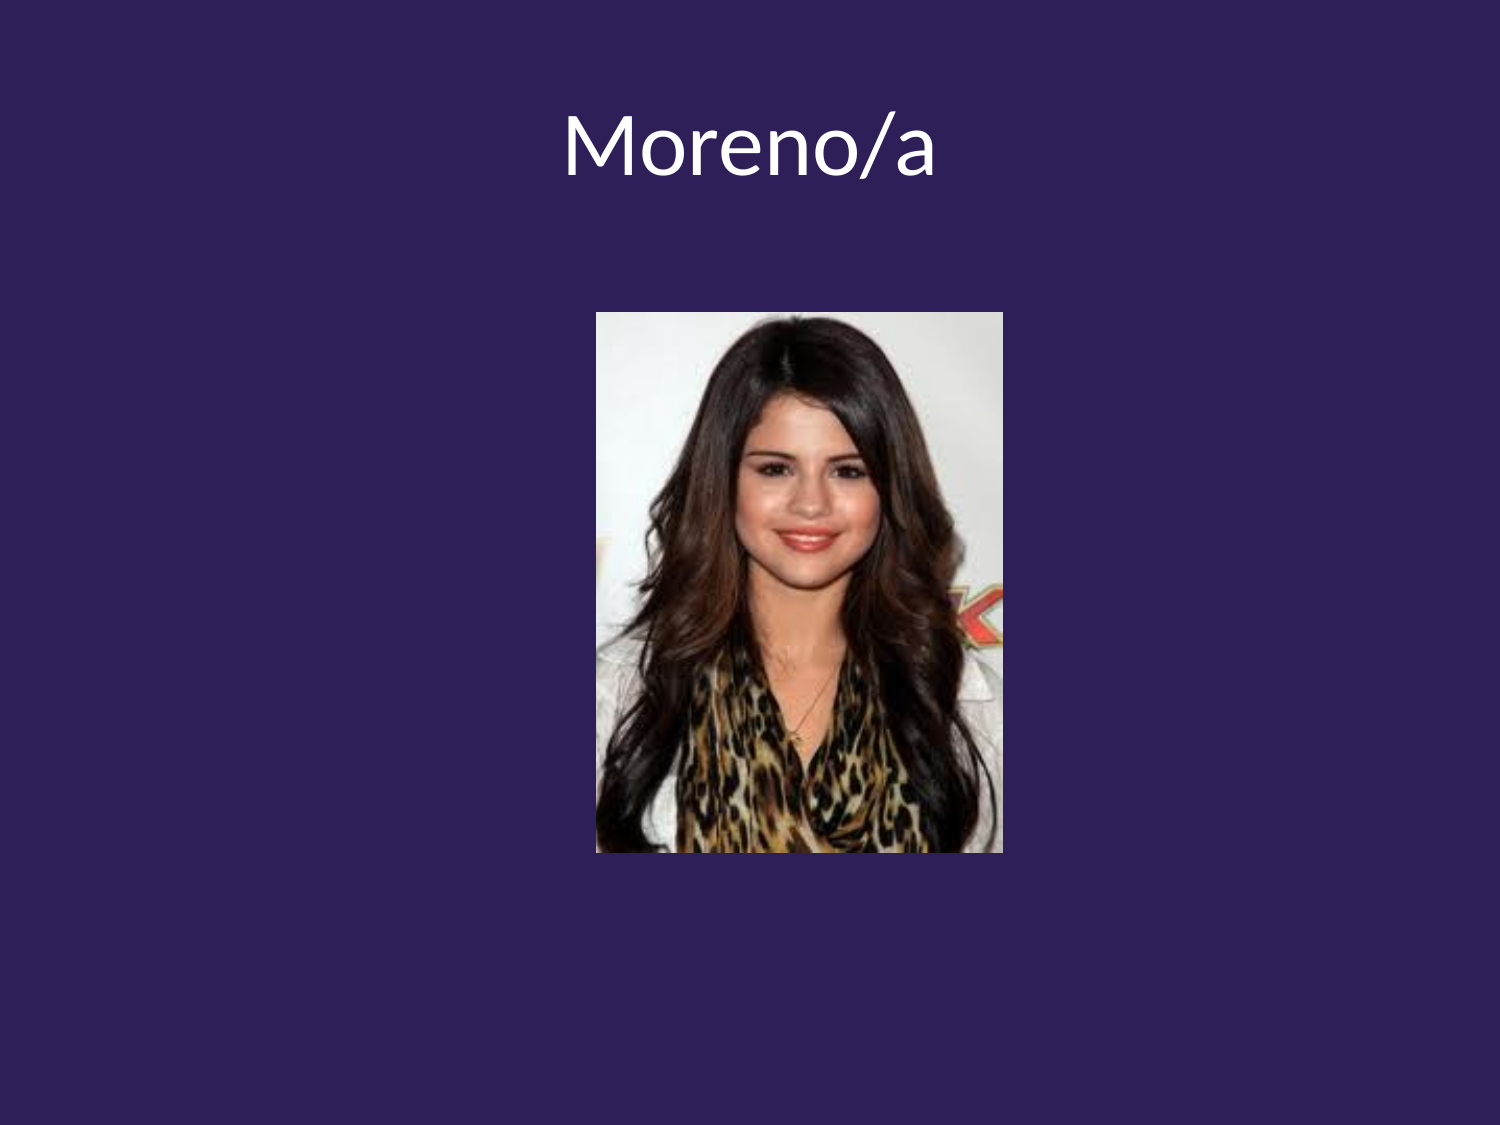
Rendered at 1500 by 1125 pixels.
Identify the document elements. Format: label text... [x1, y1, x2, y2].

title Moreno/a [75, 45, 1425, 233]
picture [595, 312, 1003, 853]
